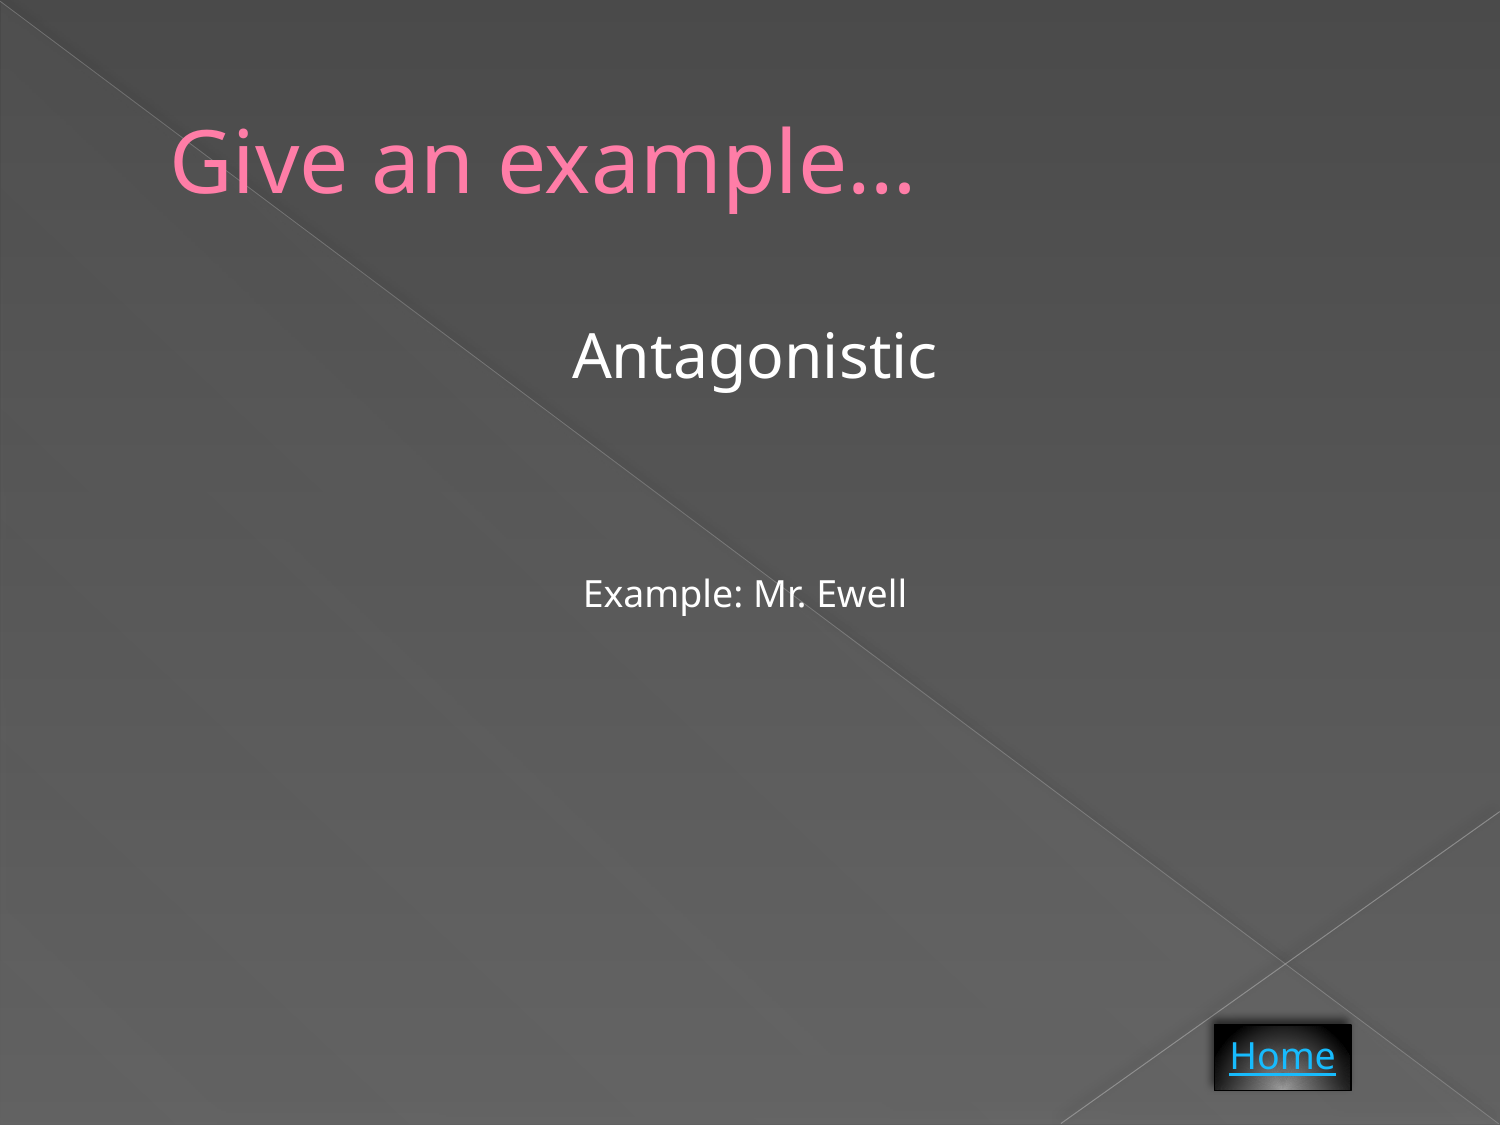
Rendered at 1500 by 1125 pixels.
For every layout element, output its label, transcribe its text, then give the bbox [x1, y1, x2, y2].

title Give an example… [75, 43, 1425, 274]
text_box Example: Mr. Ewell [412, 562, 1088, 623]
list Antagonistic [75, 308, 1425, 1059]
text_box Home [1214, 1024, 1352, 1091]
